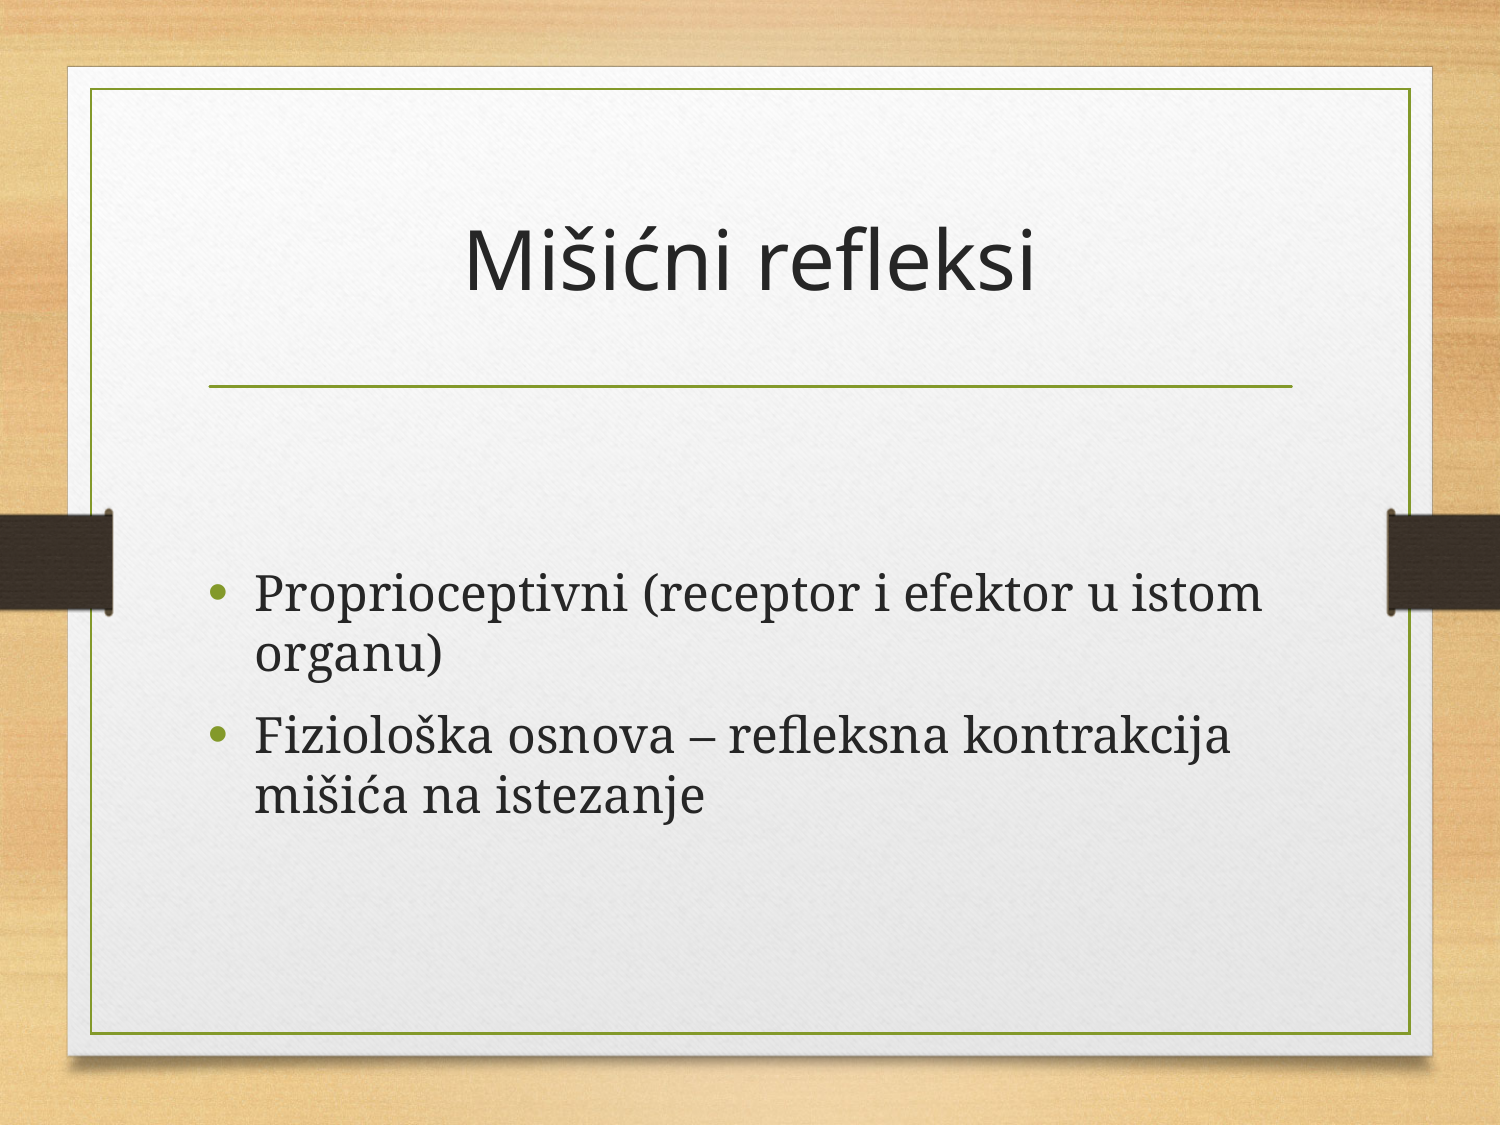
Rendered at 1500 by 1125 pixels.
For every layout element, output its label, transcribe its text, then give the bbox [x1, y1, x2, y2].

title Mišićni refleksi [193, 150, 1309, 365]
picture [0, 0, 1500, 1125]
list Proprioceptivni (receptor i efektor u istom organu) Fiziološka osnova – refleksna kontrakcija mišića na istezanje [192, 553, 1309, 975]
